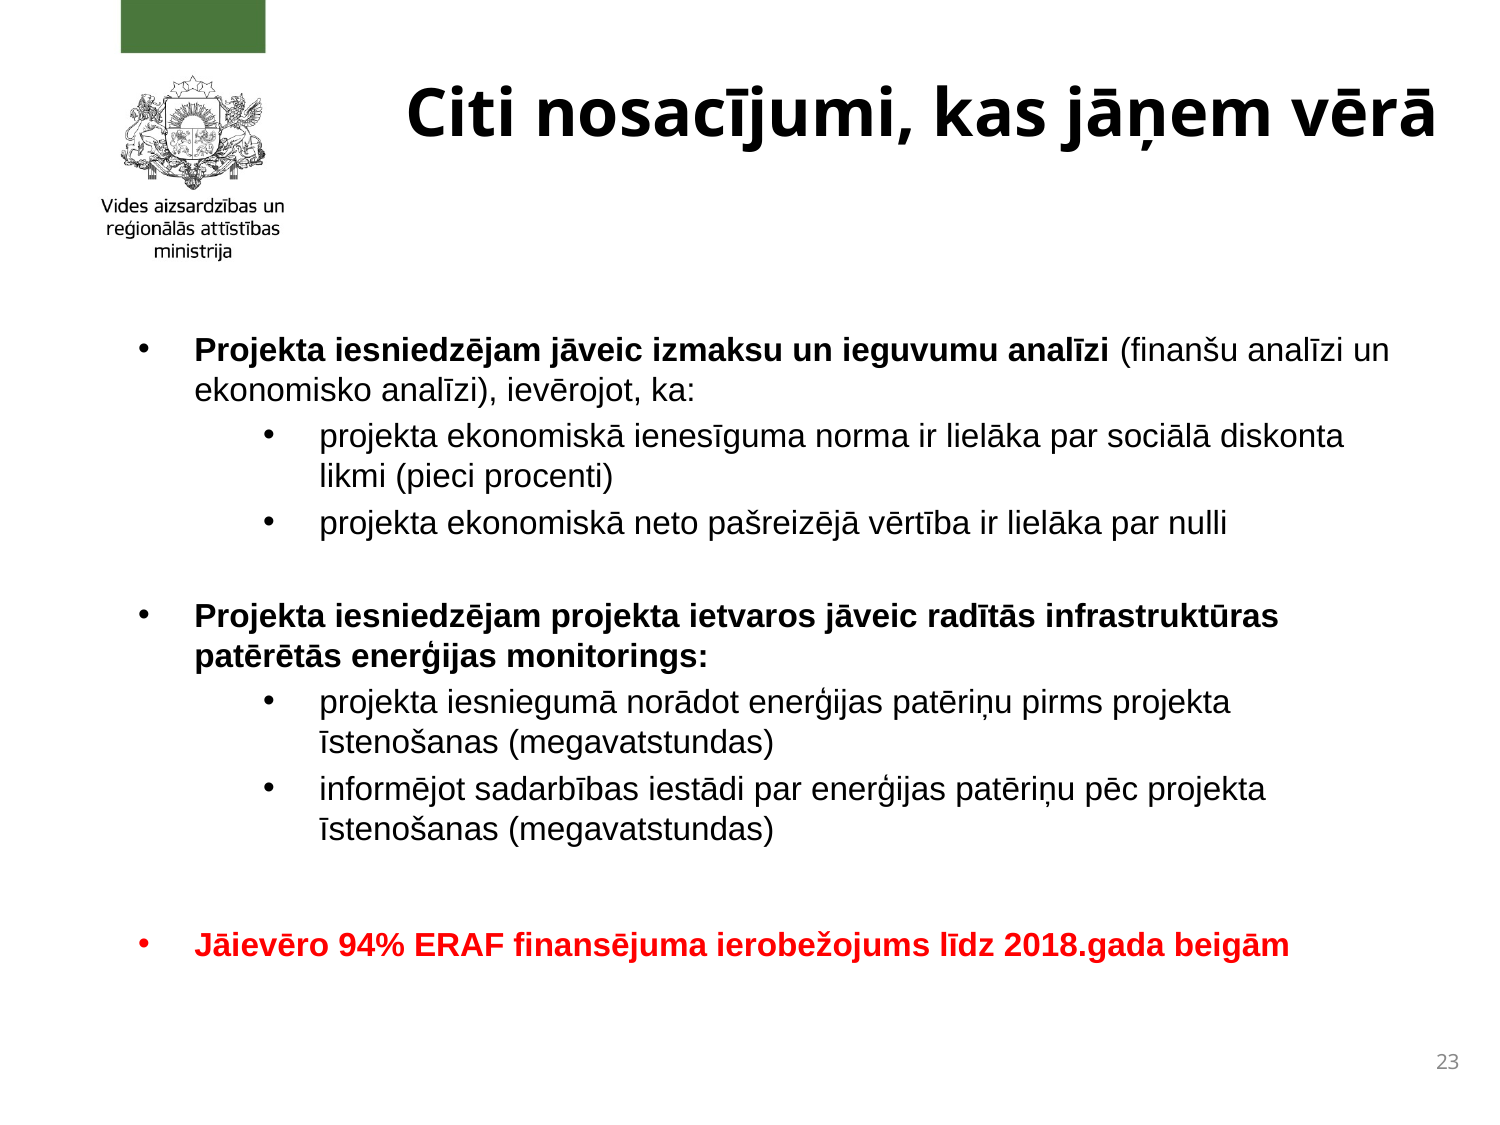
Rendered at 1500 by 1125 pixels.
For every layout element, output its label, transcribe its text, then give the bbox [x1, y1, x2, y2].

title Citi nosacījumi, kas jāņem vērā [389, 62, 1488, 233]
list Projekta iesniedzējam jāveic izmaksu un ieguvumu analīzi (finanšu analīzi un ekonomisko analīzi), ievērojot, ka: projekta ekonomiskā ienesīguma norma ir lielāka par sociālā diskonta likmi (pieci procenti) projekta ekonomiskā neto pašreizējā vērtība ir lielāka par nulli Projekta iesniedzējam projekta ietvaros jāveic radītās infrastruktūras patērētās enerģijas monitorings: projekta iesniegumā norādot enerģijas patēriņu pirms projekta īstenošanas (megavatstundas) informējot sadarbības iestādi par enerģijas patēriņu pēc projekta īstenošanas (megavatstundas) Jāievēro 94% ERAF finansējuma ierobežojums līdz 2018.gada beigām [122, 319, 1426, 1038]
slide_number 23 [1400, 1037, 1475, 1088]
picture [48, 0, 338, 321]
